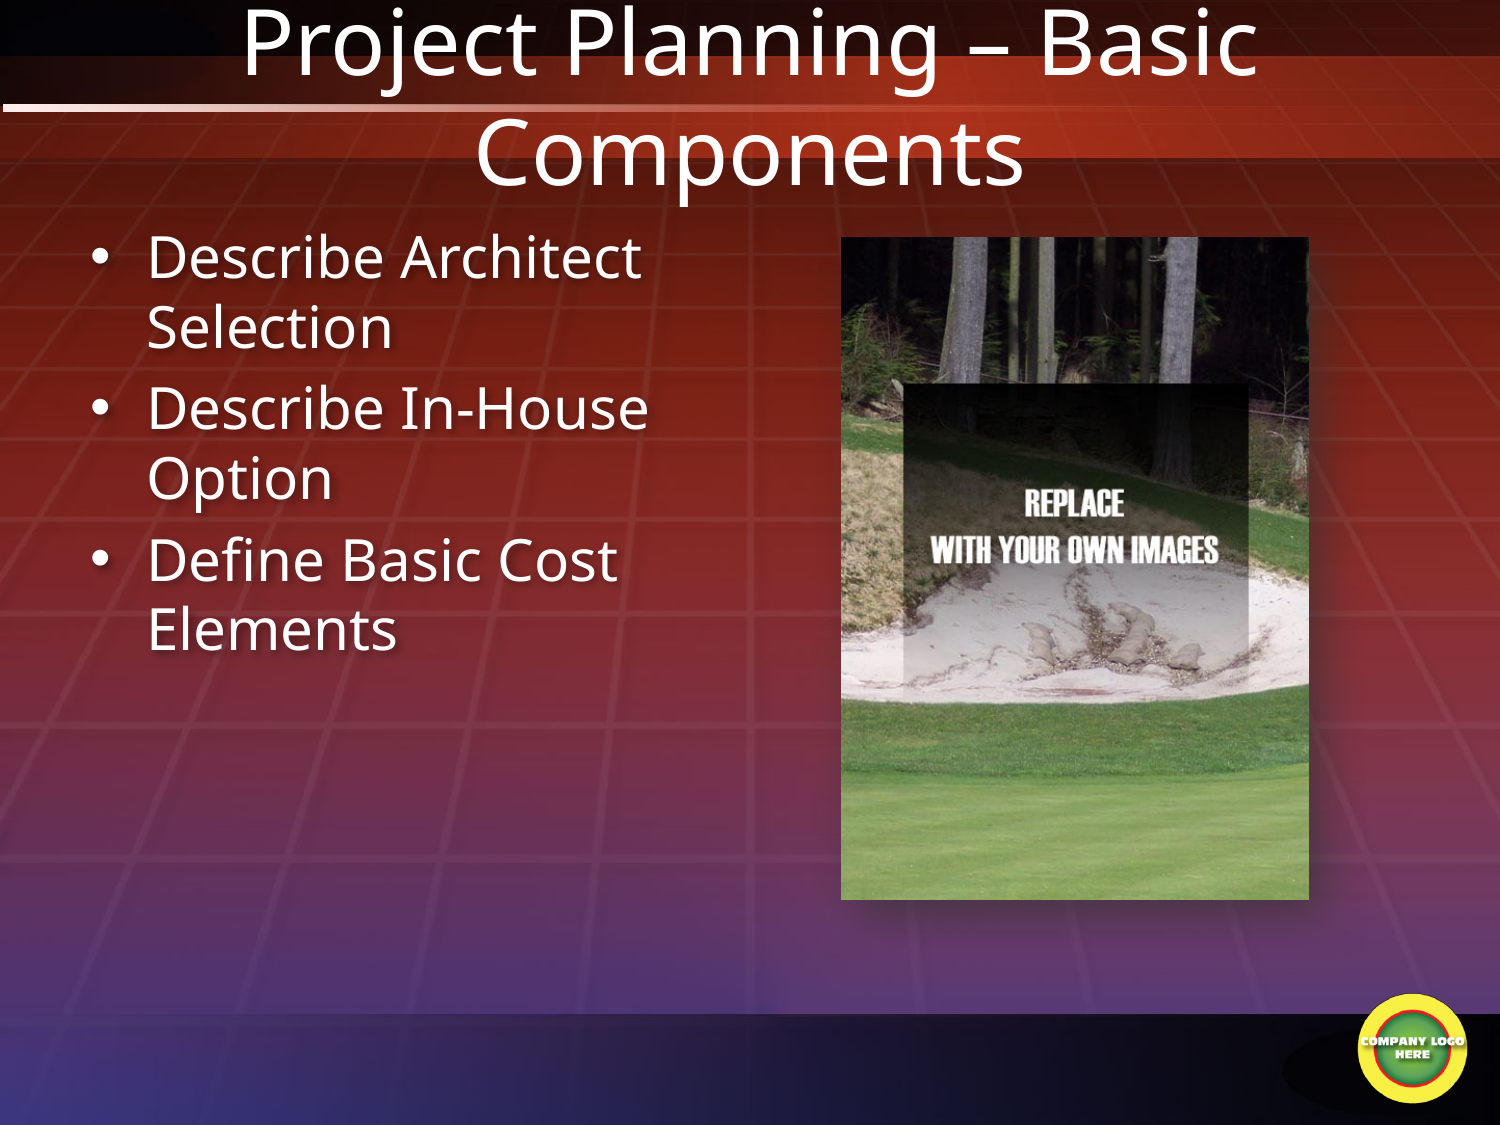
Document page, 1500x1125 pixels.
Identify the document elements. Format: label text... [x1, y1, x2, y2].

picture [0, 0, 1500, 1125]
list Describe Architect Selection Describe In-House Option Define Basic Cost Elements [75, 212, 750, 955]
title Project Planning – Basic Components [75, 0, 1425, 188]
